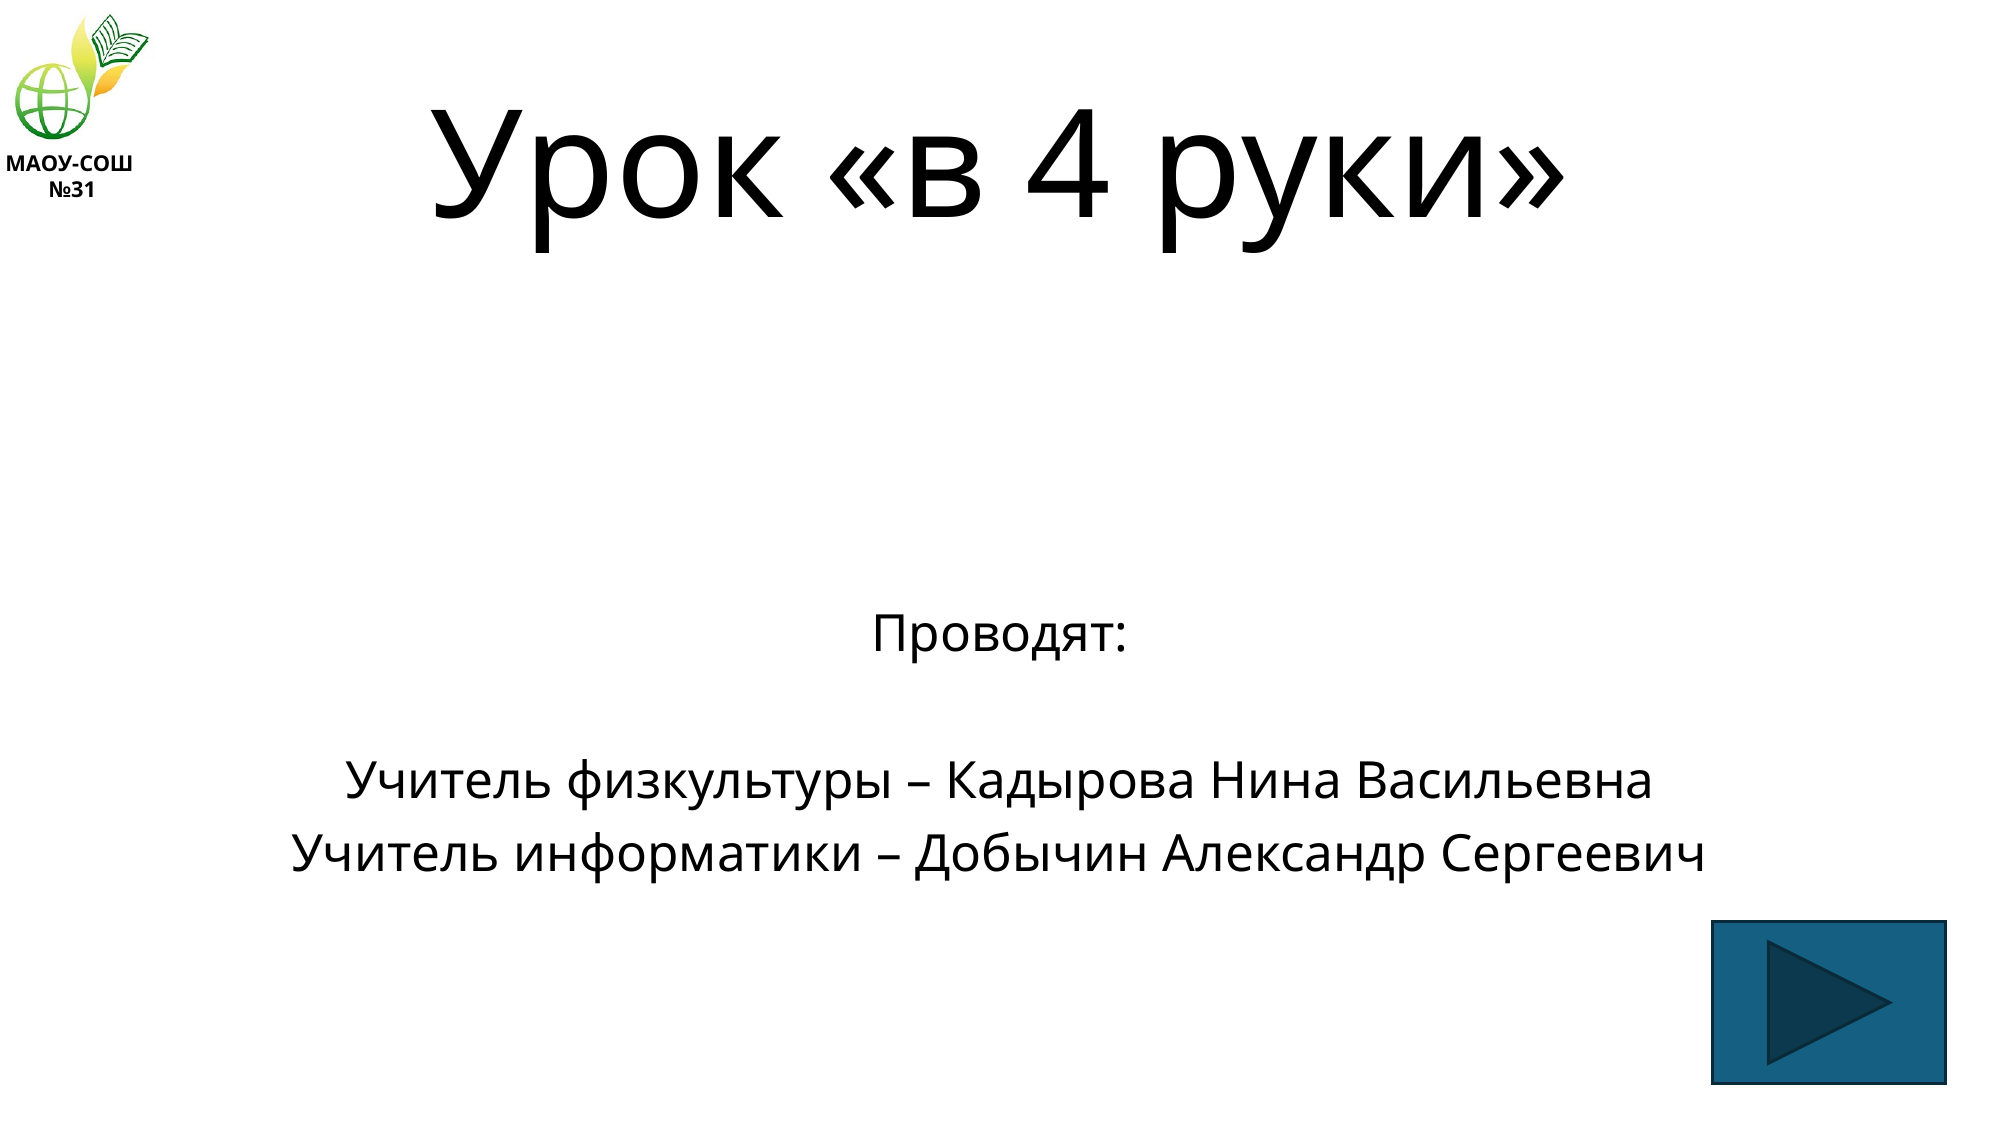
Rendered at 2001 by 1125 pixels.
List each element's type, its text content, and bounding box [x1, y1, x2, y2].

text_box [1711, 920, 1947, 1085]
title Урок «в 4 руки» [137, 59, 1863, 278]
list Проводят: Учитель физкультуры – Кадырова Нина Васильевна Учитель информатики – Добычин Александр Сергеевич [172, 599, 1828, 892]
picture [0, 0, 157, 154]
